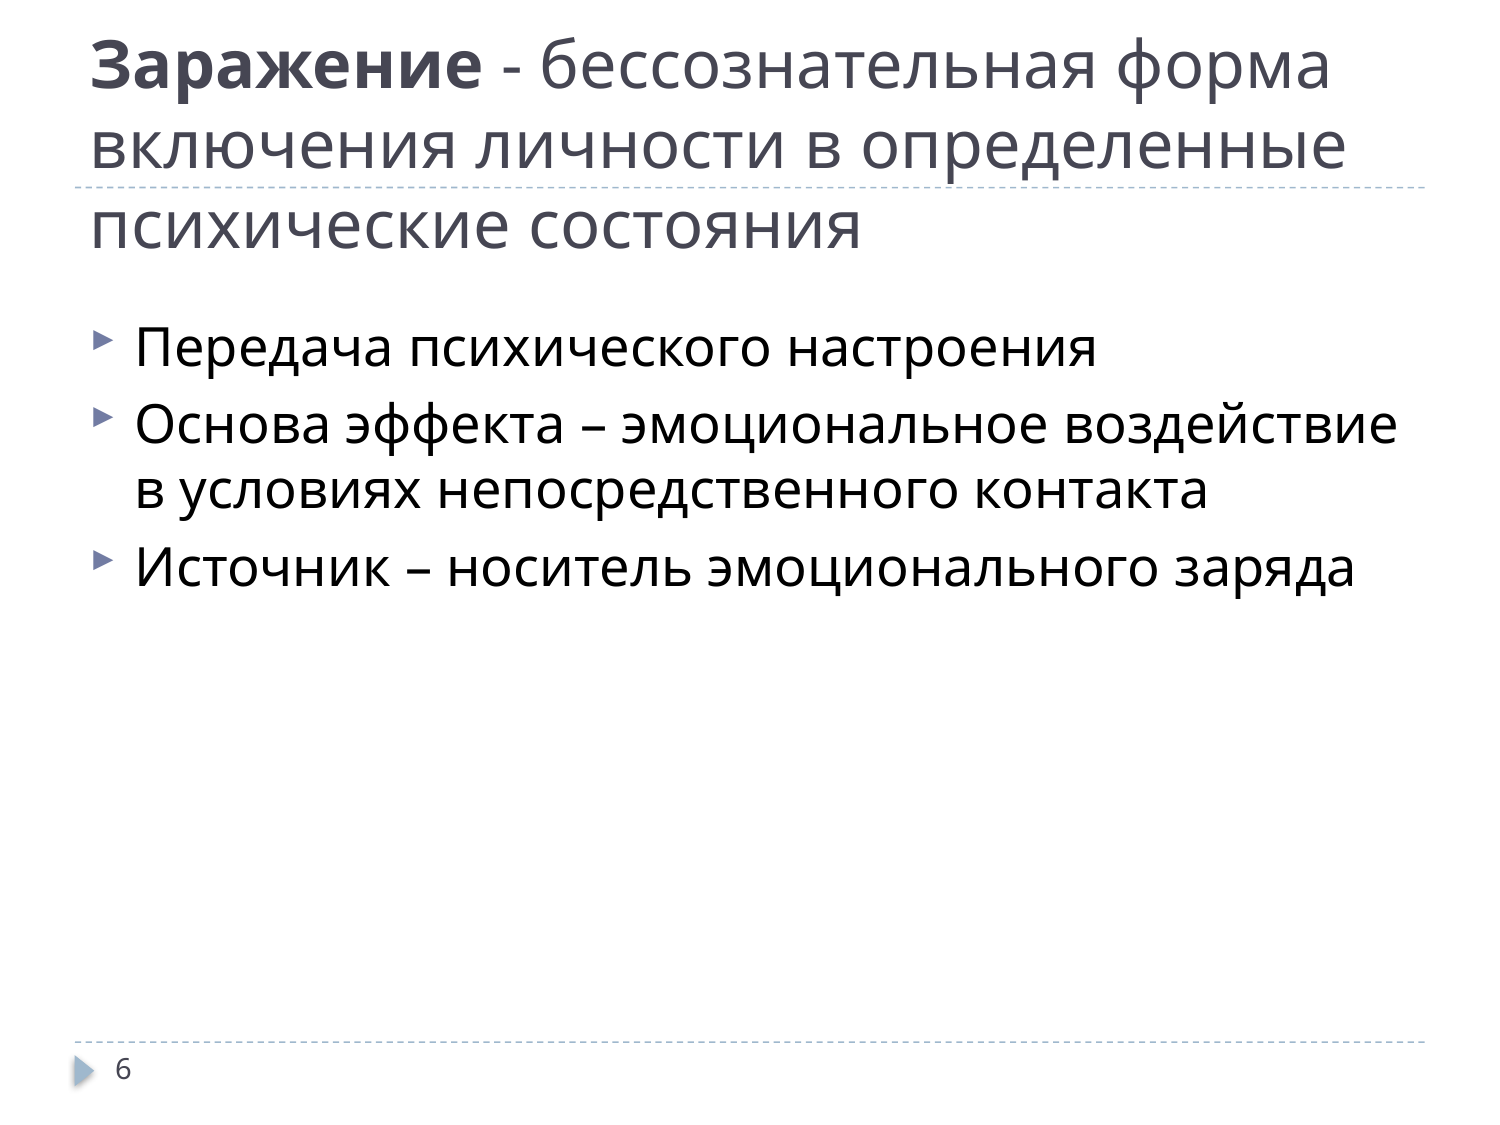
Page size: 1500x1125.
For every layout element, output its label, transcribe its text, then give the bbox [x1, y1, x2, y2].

title Заражение - бессознательная форма включения личности в определенные психические состояния [75, 45, 1425, 270]
list Передача психического настроения Основа эффекта – эмоциональное воздействие в условиях непосредственного контакта Источник – носитель эмоционального заряда [75, 304, 1425, 1005]
slide_number 6 [100, 1042, 426, 1103]
